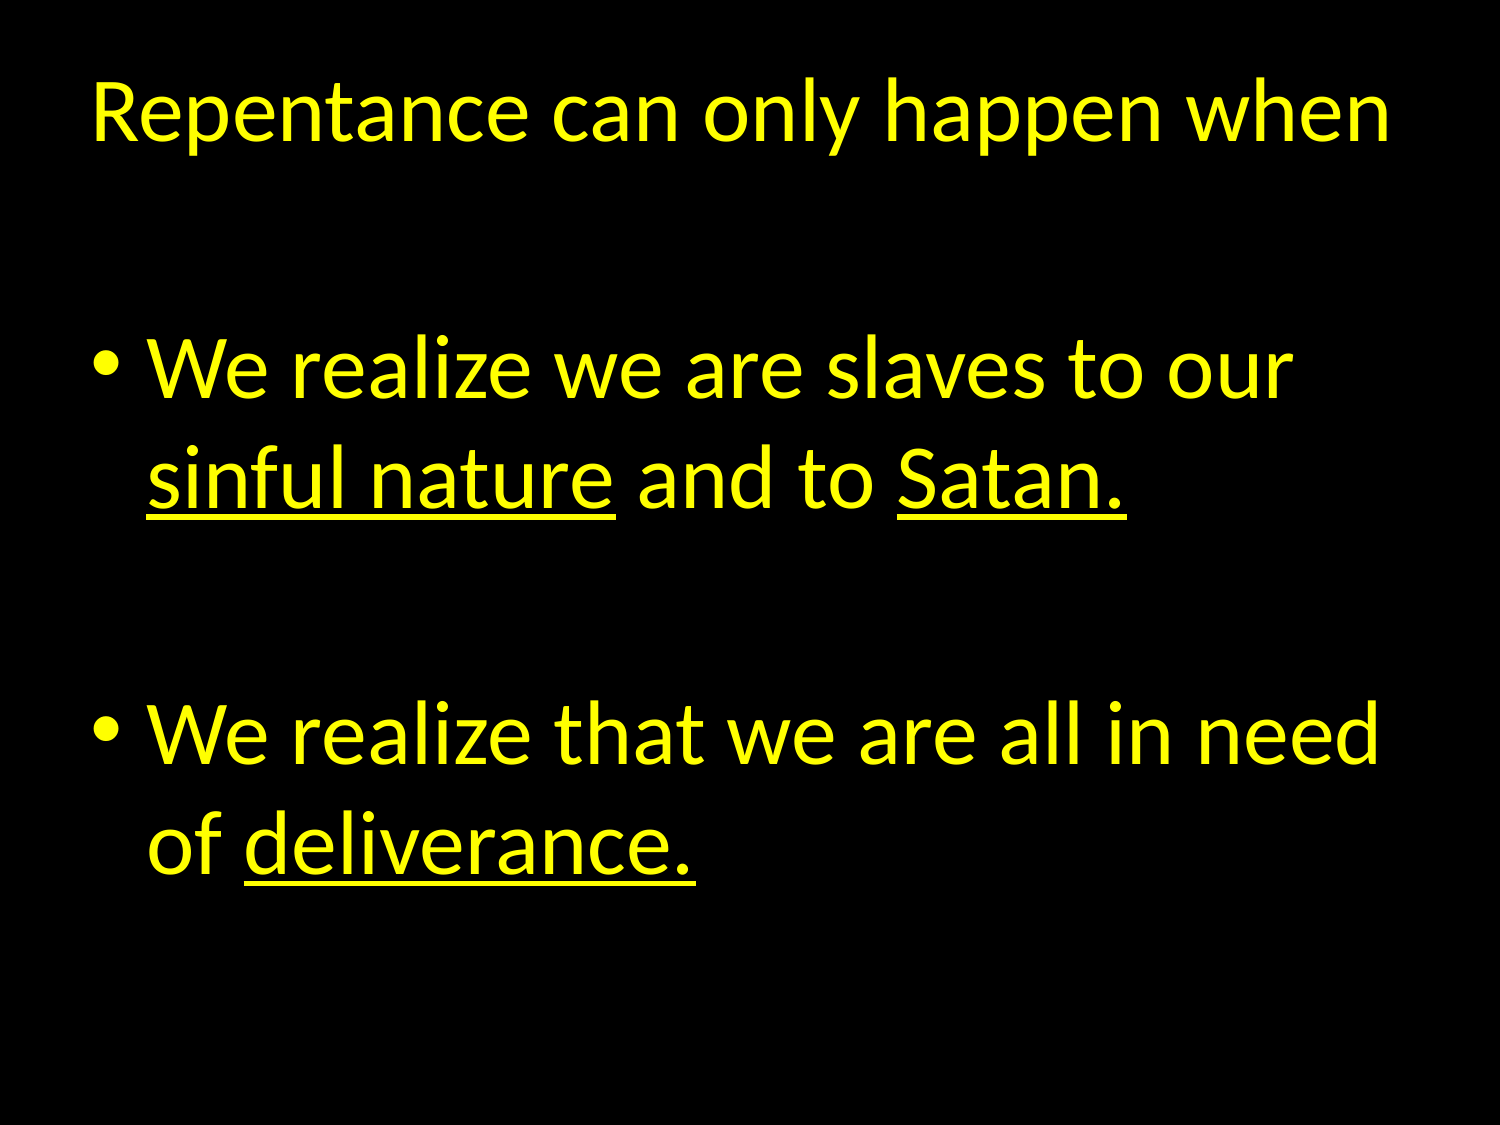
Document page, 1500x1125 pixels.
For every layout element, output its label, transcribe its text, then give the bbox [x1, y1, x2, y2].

list Repentance can only happen when We realize we are slaves to our sinful nature and to Satan. We realize that we are all in need of deliverance. [74, 42, 1426, 786]
